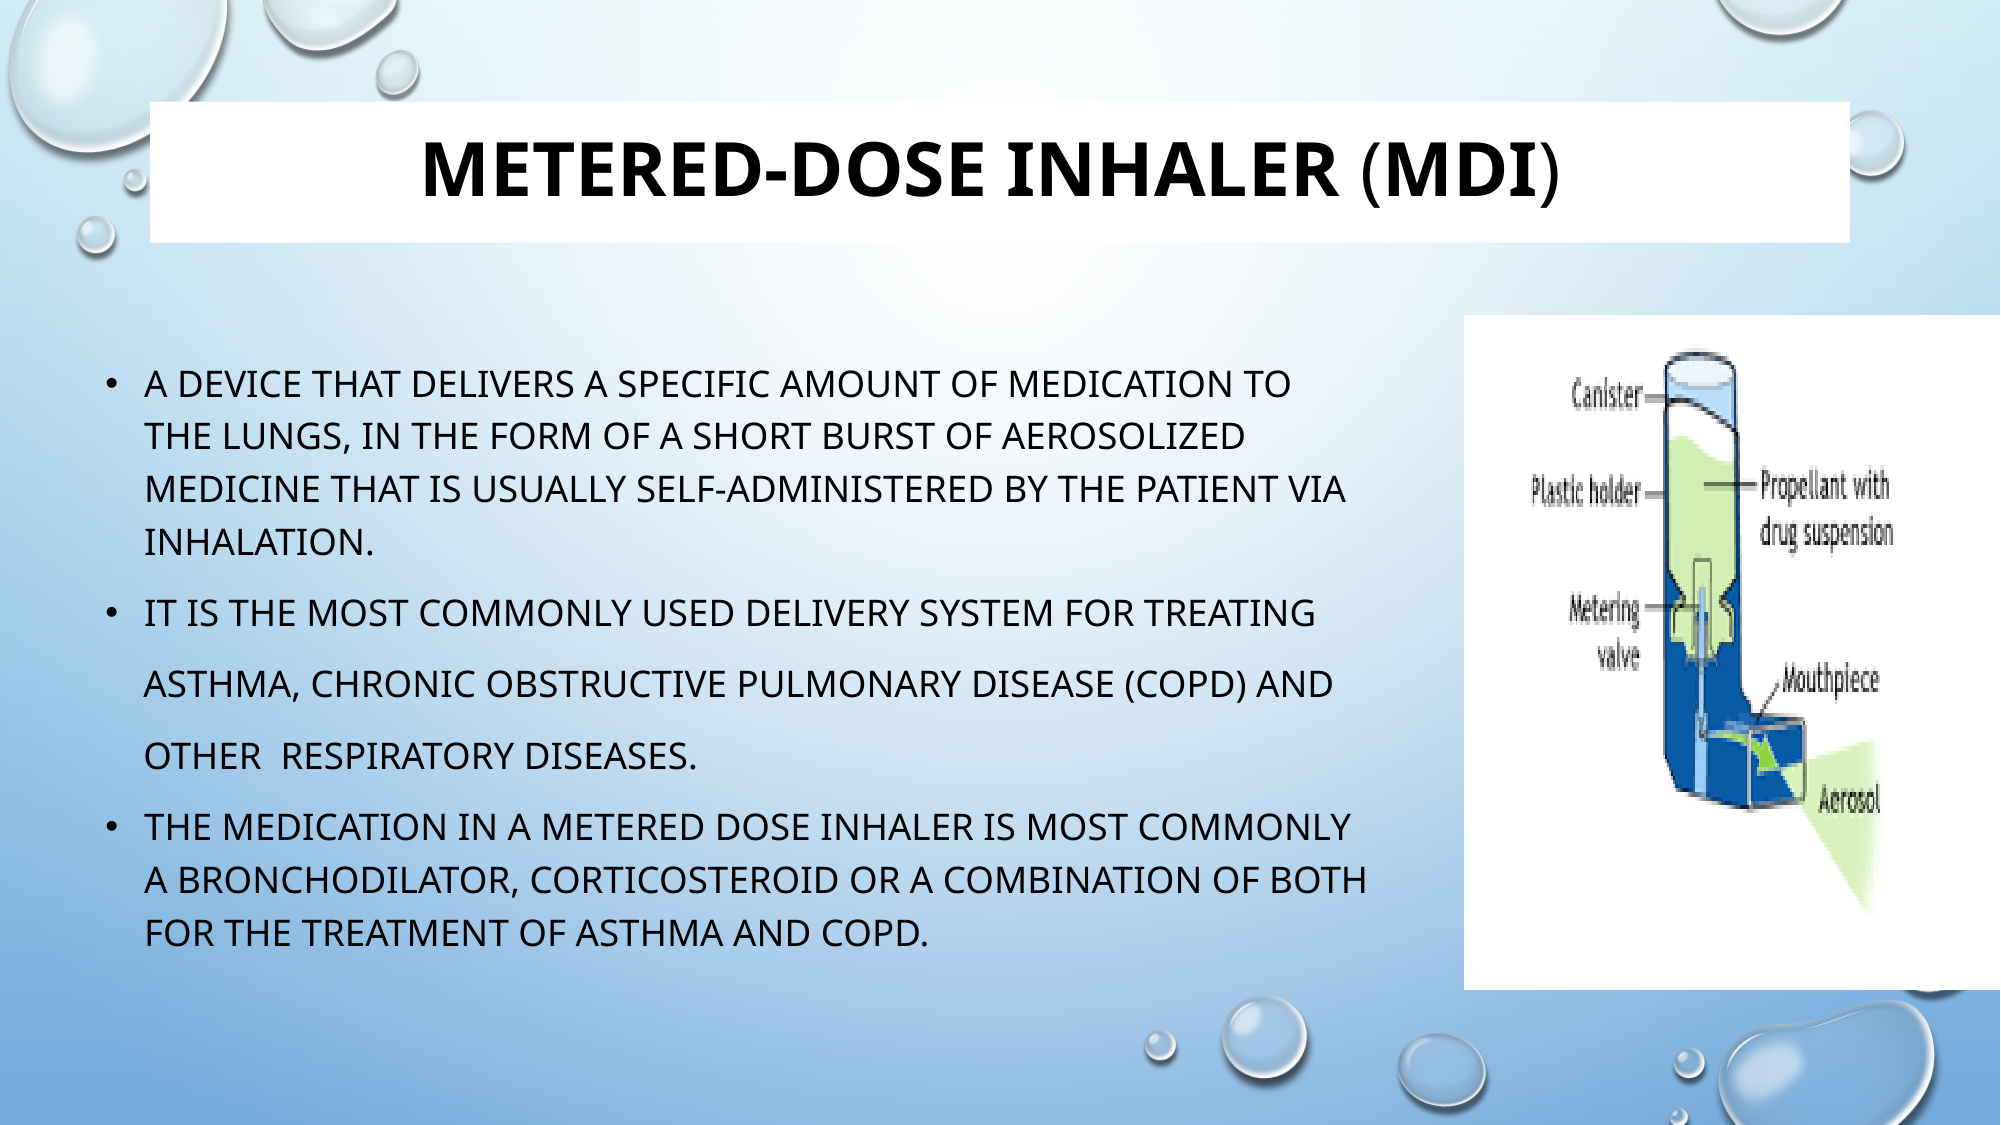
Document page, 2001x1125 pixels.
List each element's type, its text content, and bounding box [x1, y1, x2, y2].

list a device that delivers a specific amount of medication to the lungs, in the form of a short burst of aerosolized medicine that is usually self-administered by the patient via inhalation. It is the most commonly used delivery system for treating asthma, chronic obstructive pulmonary disease (COPD) and other respiratory diseases. The medication in a metered dose inhaler is most commonly a bronchodilator, corticosteroid or a combination of both for the treatment of asthma and COPD. [90, 343, 1397, 990]
title metered-dose inhaler (MDI) [150, 101, 1850, 243]
picture [0, 0, 2000, 1125]
